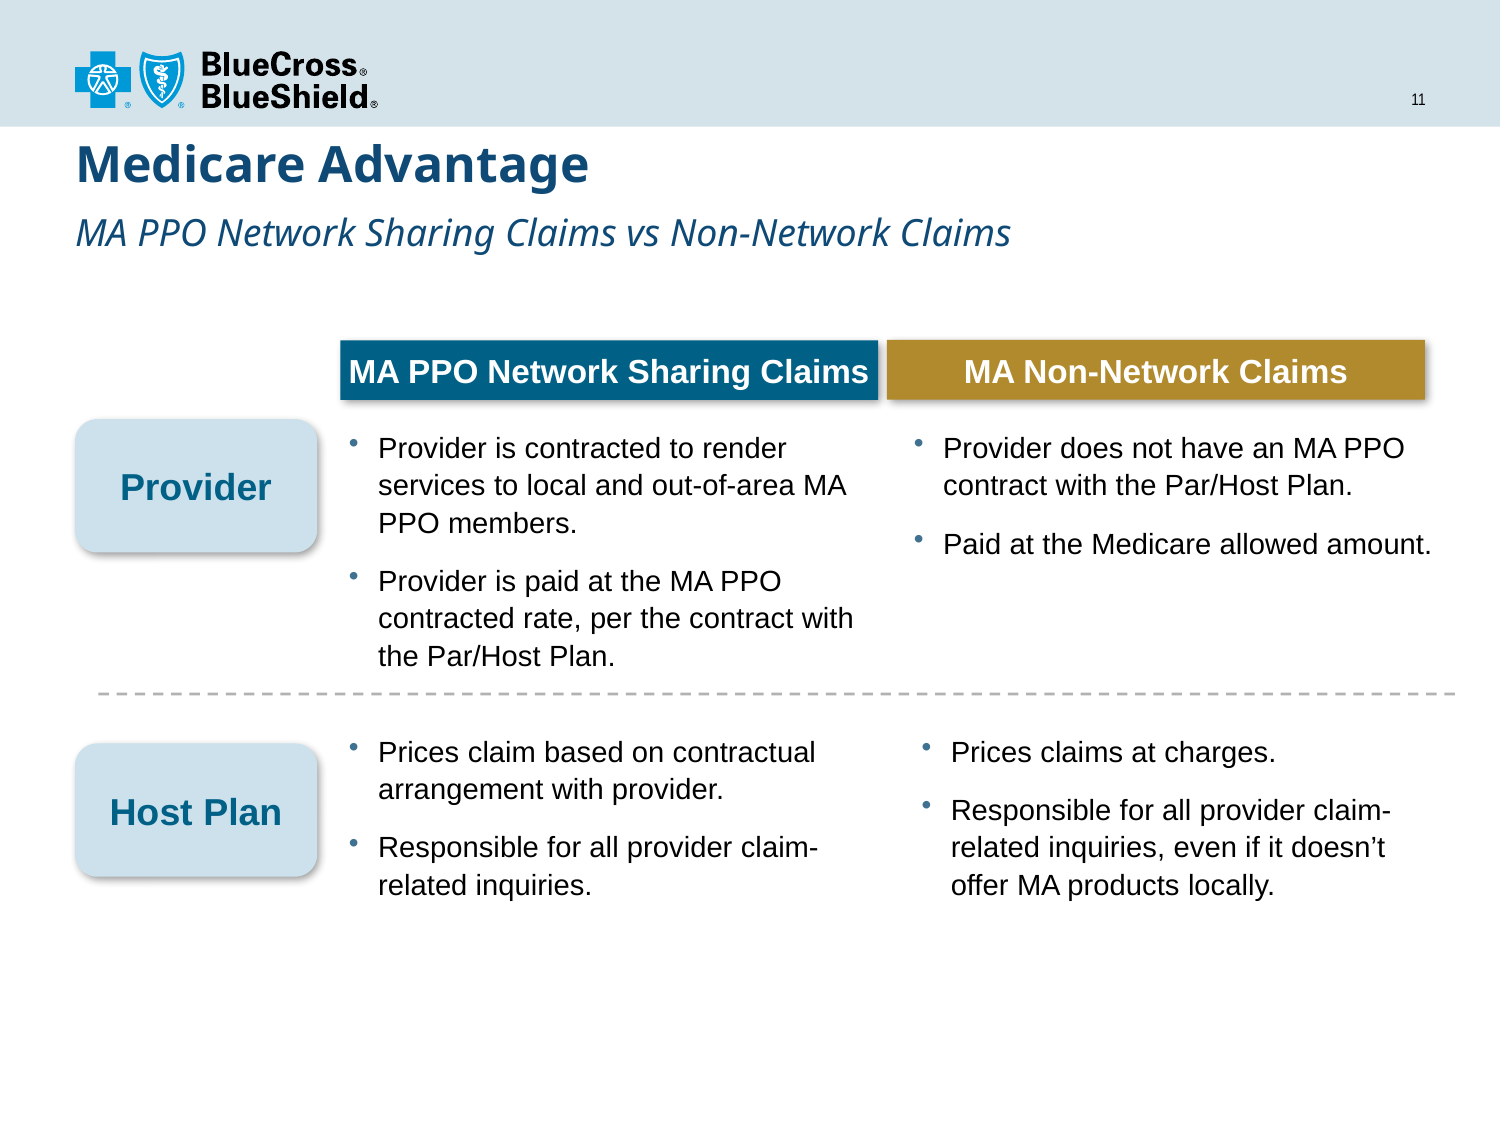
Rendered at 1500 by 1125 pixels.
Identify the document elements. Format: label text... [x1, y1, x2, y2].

text_box MA PPO Network Sharing Claims [340, 340, 879, 400]
picture [124, 101, 131, 109]
text_box MA Non-Network Claims [886, 339, 1425, 400]
text_box Prices claim based on contractual arrangement with provider. Responsible for all provider claim-related inquiries. [348, 723, 884, 764]
title Medicare Advantage MA PPO Network Sharing Claims vs Non-Network Claims [75, 129, 1425, 242]
text_box Provider [75, 419, 318, 553]
text_box Provider does not have an MA PPO contract with the Par/Host Plan. Paid at the Medicare allowed amount. [914, 419, 1465, 741]
text_box Prices claims at charges. Responsible for all provider claim-related inquiries, even if it doesn’t offer MA products locally. [921, 723, 1457, 764]
picture [178, 101, 185, 109]
text_box Provider is contracted to render services to local and out-of-area MA PPO members. Provider is paid at the MA PPO contracted rate, per the contract with the Par/Host Plan. [348, 418, 900, 701]
text_box Host Plan [75, 743, 318, 877]
